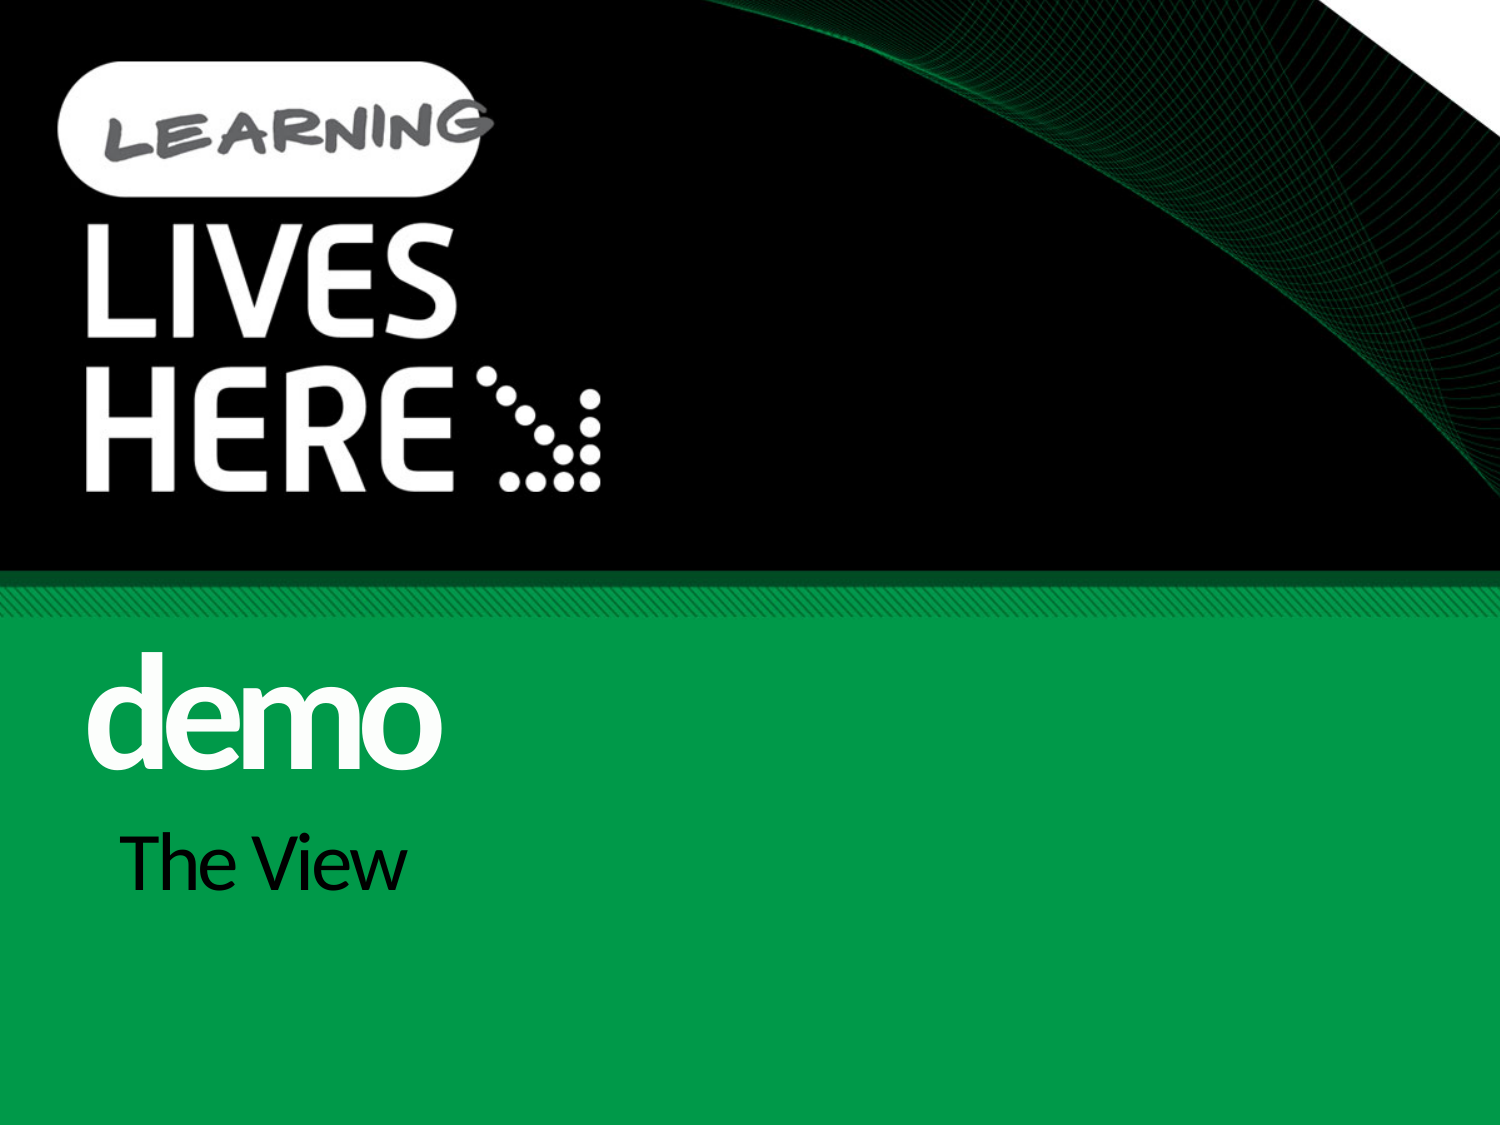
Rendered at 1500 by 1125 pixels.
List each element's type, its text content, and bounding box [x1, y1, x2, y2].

list demo [83, 625, 1344, 800]
picture [0, 0, 1500, 1125]
title The View [119, 818, 1375, 943]
